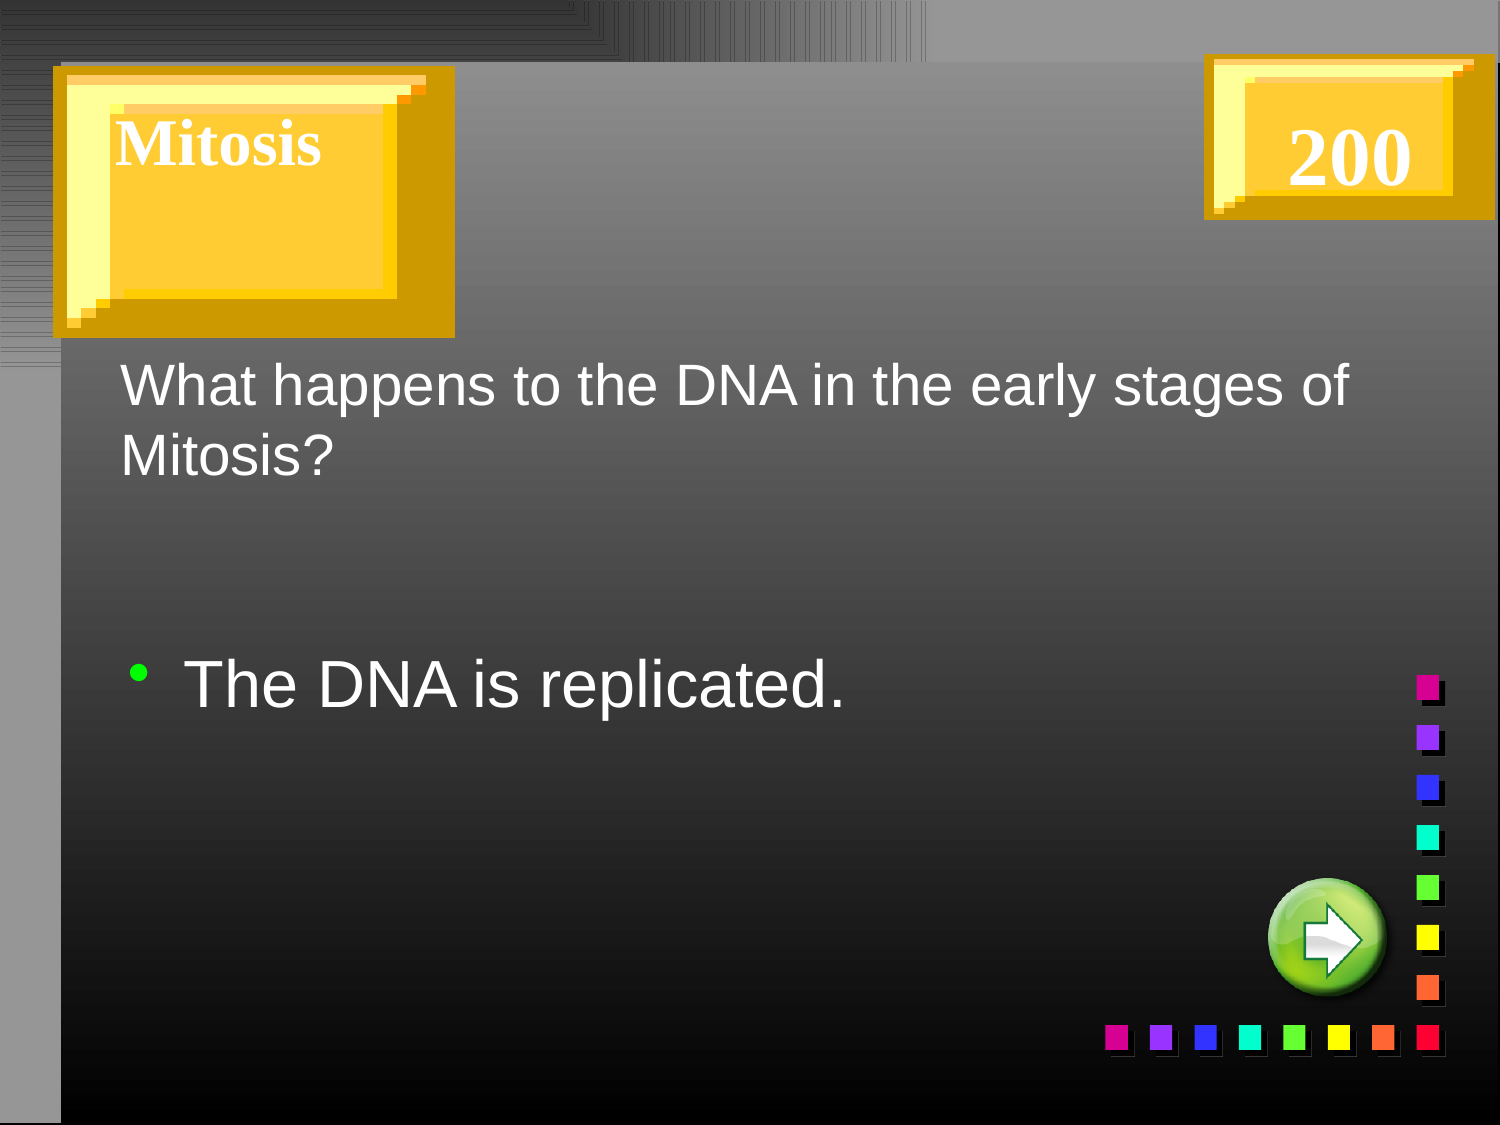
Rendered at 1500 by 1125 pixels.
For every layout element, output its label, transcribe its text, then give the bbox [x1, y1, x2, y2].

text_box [1204, 54, 1495, 221]
text_box What happens to the DNA in the early stages of Mitosis? [105, 339, 1442, 554]
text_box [52, 66, 479, 339]
list The DNA is replicated. [112, 632, 1388, 988]
picture [1257, 869, 1402, 1014]
